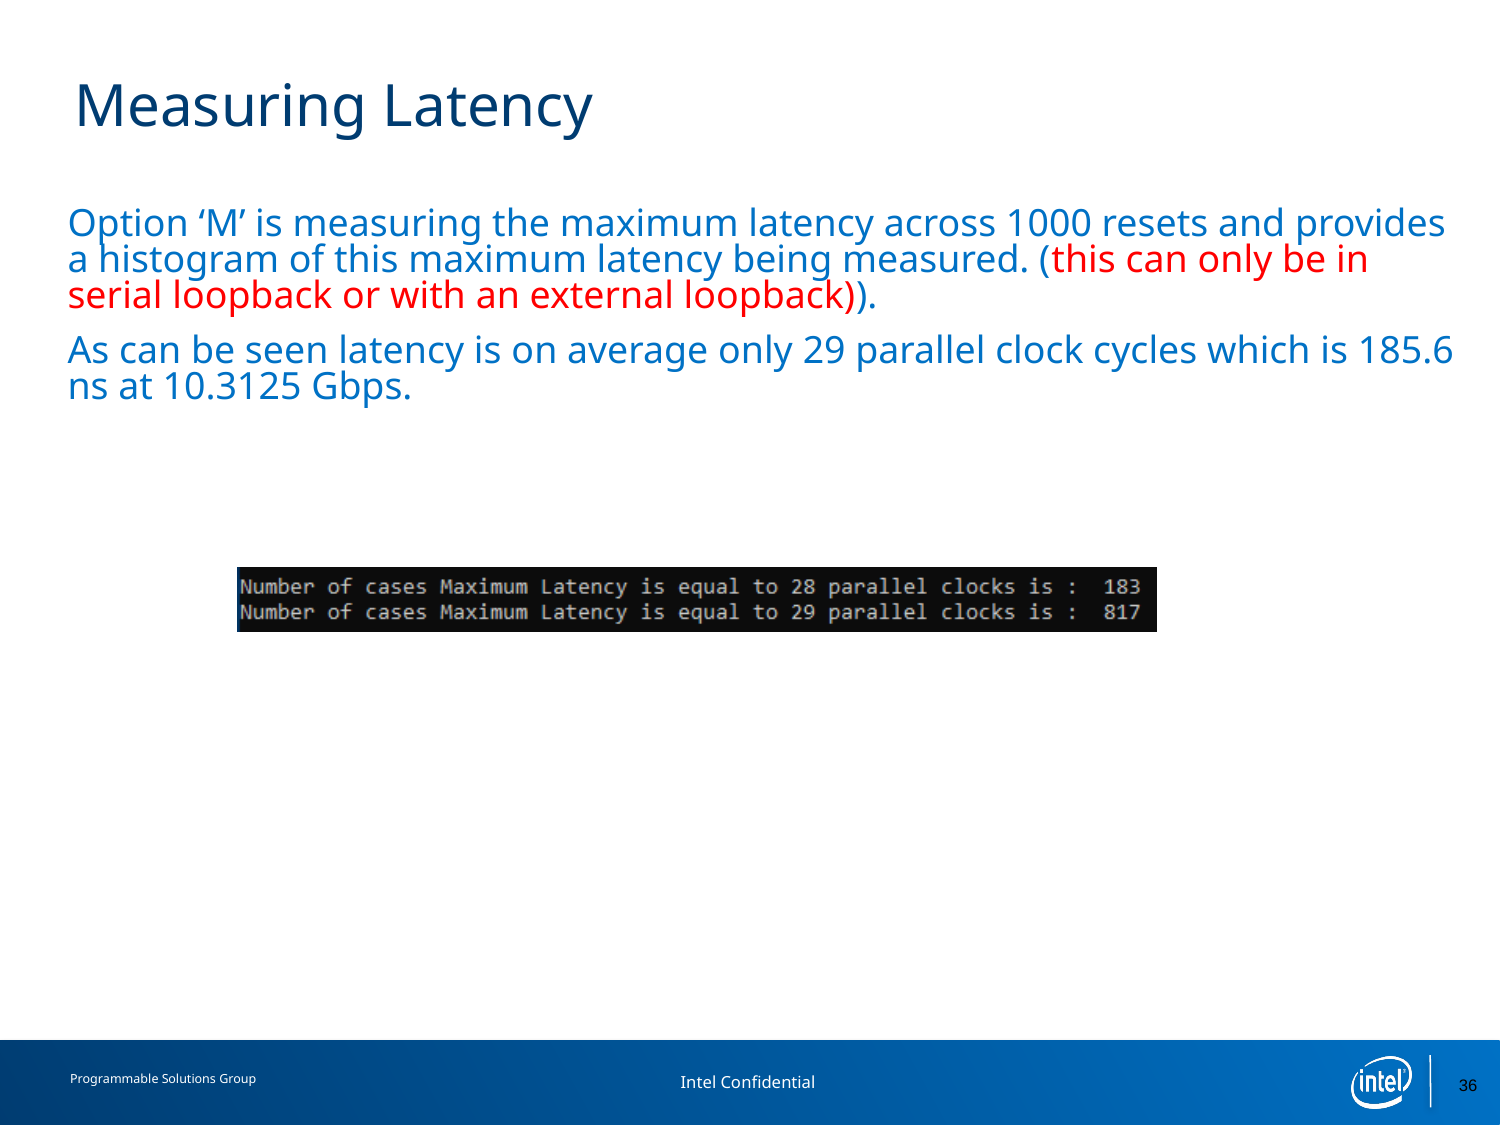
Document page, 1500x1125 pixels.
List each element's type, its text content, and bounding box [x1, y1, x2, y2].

title Measuring Latency [74, 67, 1425, 208]
slide_number 36 [1127, 1055, 1478, 1116]
list Option ‘M’ is measuring the maximum latency across 1000 resets and provides a histogram of this maximum latency being measured. (this can only be in serial loopback or with an external loopback)). As can be seen latency is on average only 29 parallel clock cycles which is 185.6 ns at 10.3125 Gbps. [67, 208, 1463, 1034]
picture [237, 567, 1157, 632]
